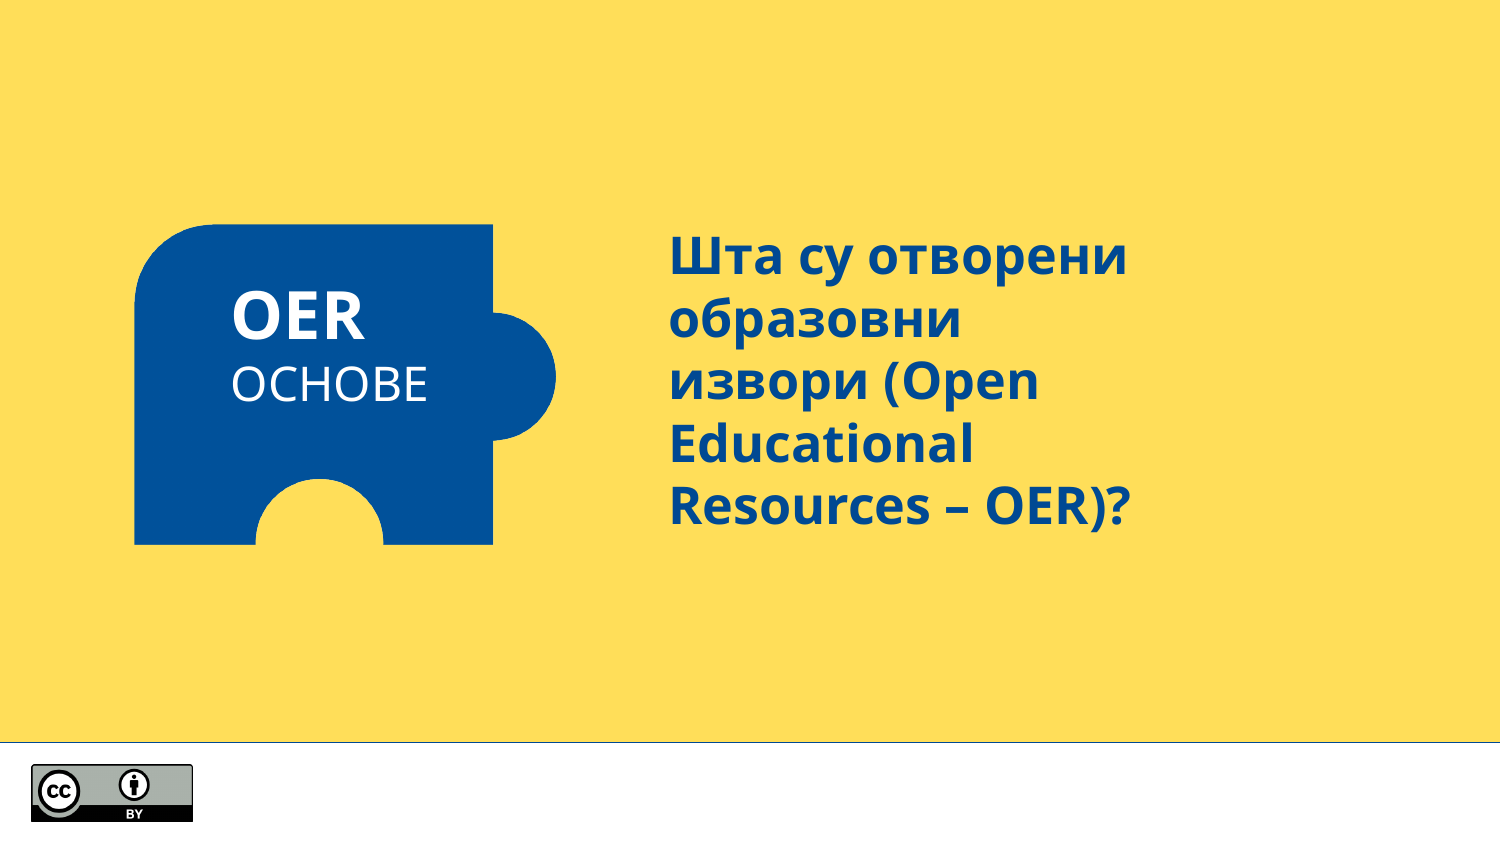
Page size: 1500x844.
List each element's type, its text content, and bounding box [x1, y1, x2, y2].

picture [31, 764, 193, 822]
text_box [0, 750, 1500, 844]
text_box OER ОСНОВЕ [560, 258, 862, 426]
text_box Шта су отворени образовни извори (Open Educational Resources – OER)? [653, 207, 1190, 550]
picture [133, 224, 556, 545]
